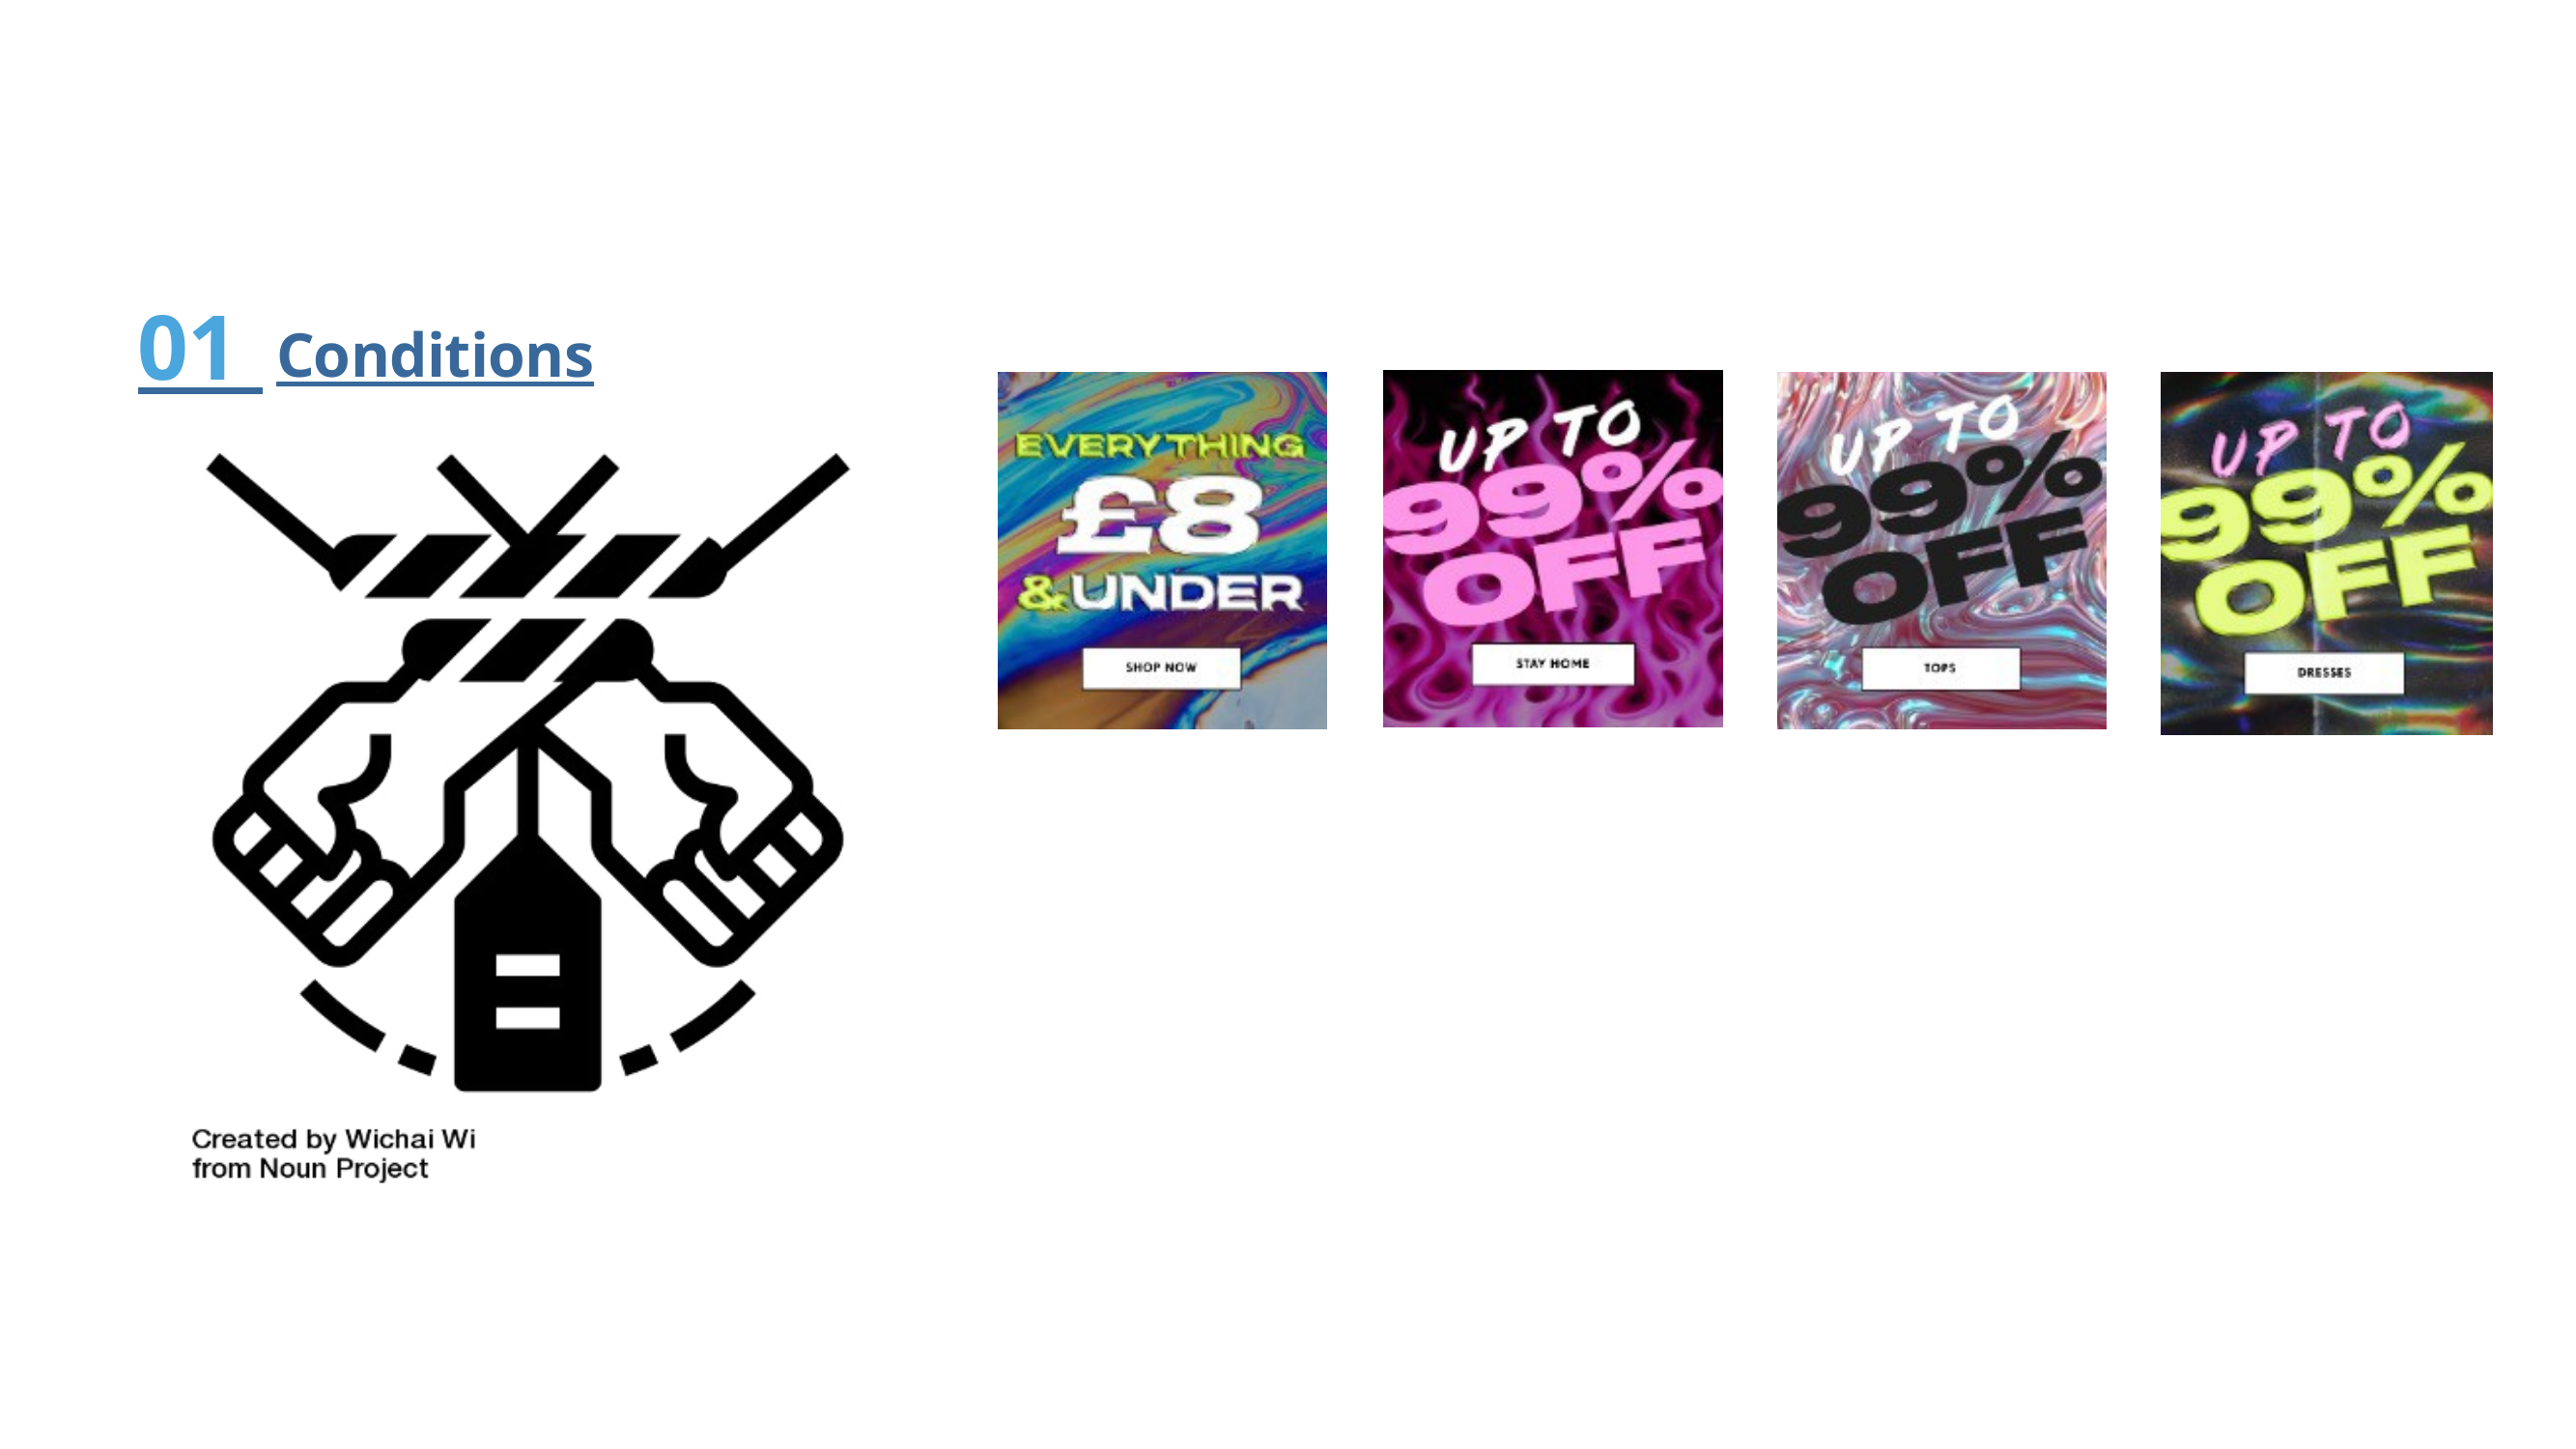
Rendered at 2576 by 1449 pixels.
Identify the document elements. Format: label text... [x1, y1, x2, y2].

picture [2161, 372, 2493, 735]
picture [1776, 372, 2107, 729]
picture [998, 508, 1007, 520]
picture [135, 440, 920, 1225]
picture [998, 372, 1328, 729]
picture [1317, 542, 1328, 551]
title 01 Conditions [135, 221, 916, 440]
picture [1383, 370, 1723, 727]
